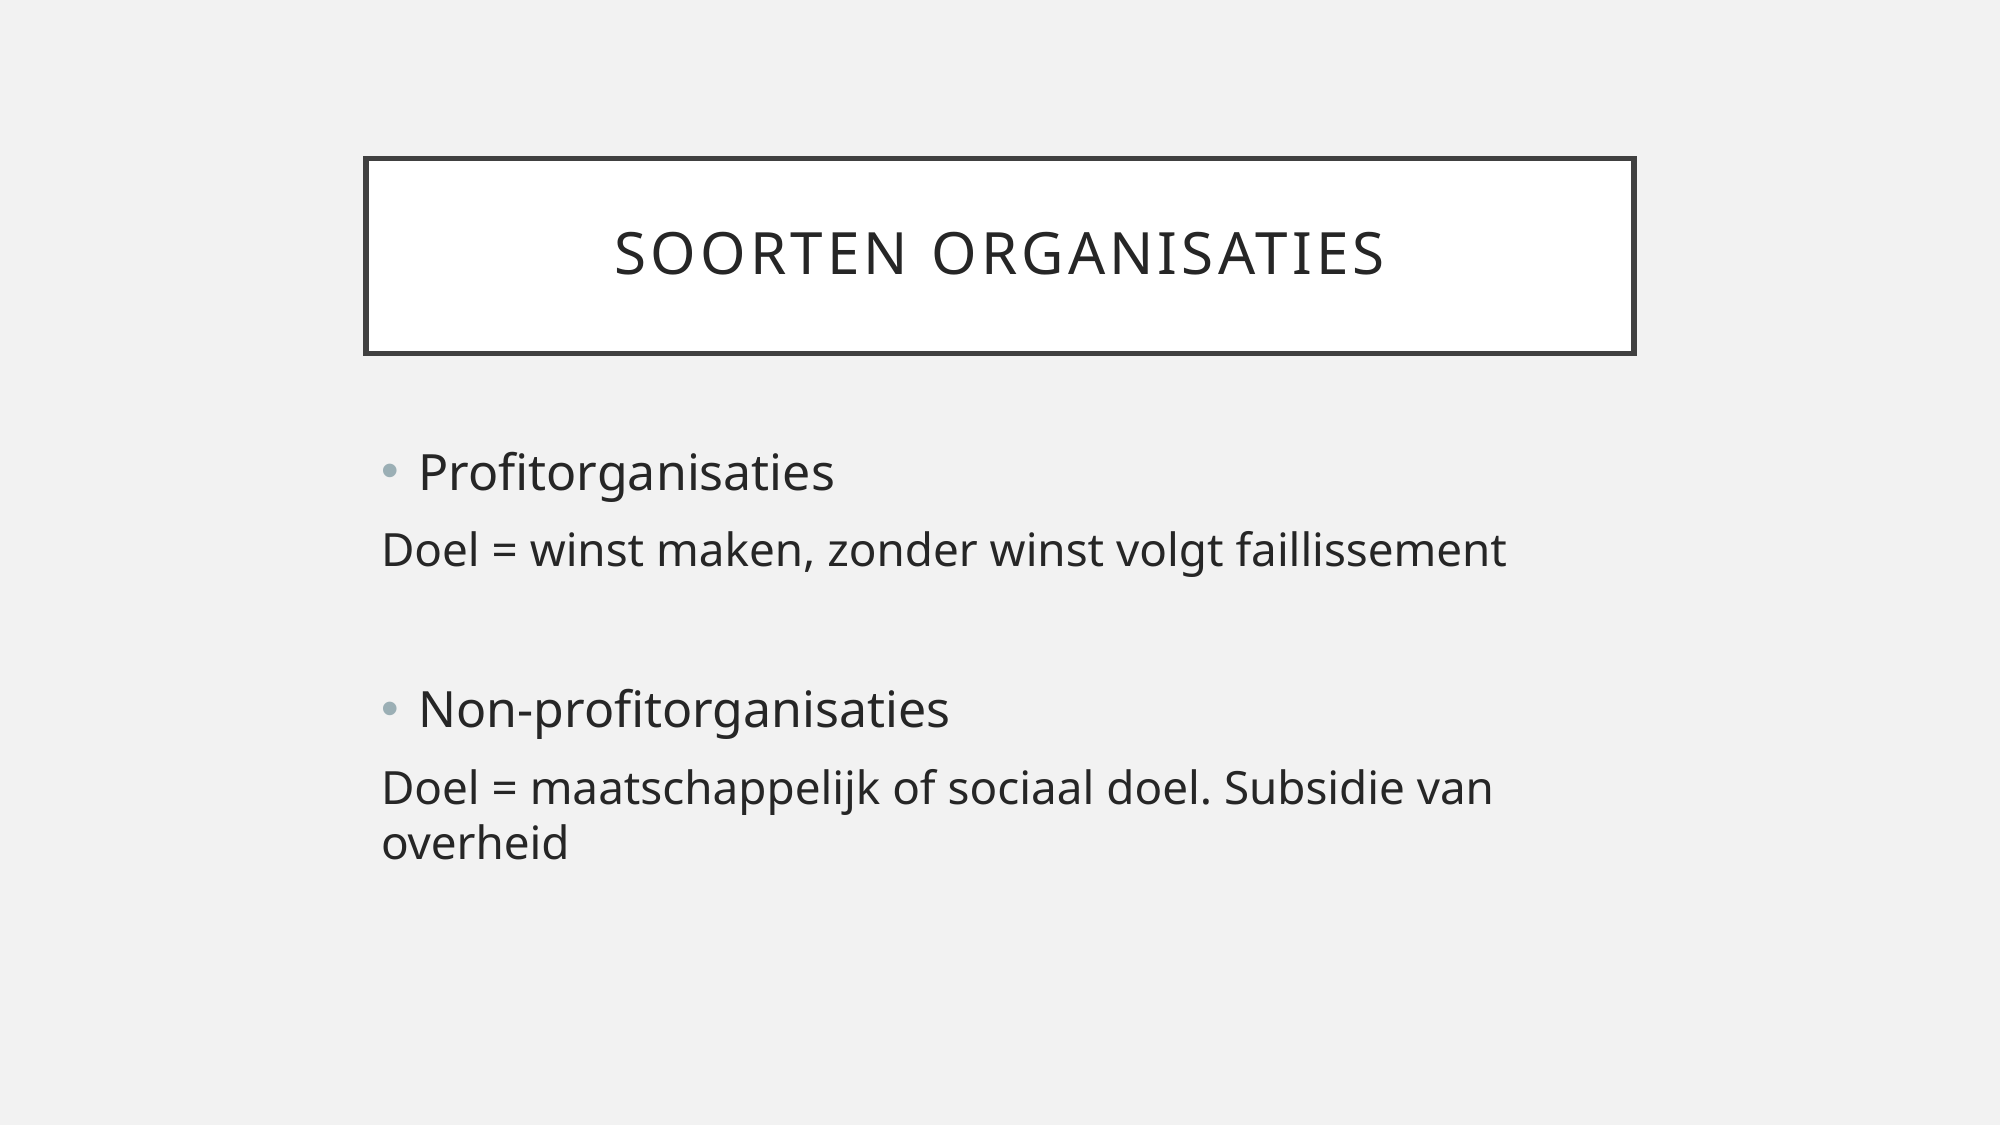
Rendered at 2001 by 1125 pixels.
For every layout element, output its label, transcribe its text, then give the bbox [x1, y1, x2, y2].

title Soorten organisaties [363, 156, 1637, 356]
list Profitorganisaties Doel = winst maken, zonder winst volgt faillissement Non-profitorganisaties Doel = maatschappelijk of sociaal doel. Subsidie van overheid [366, 432, 1634, 1086]
